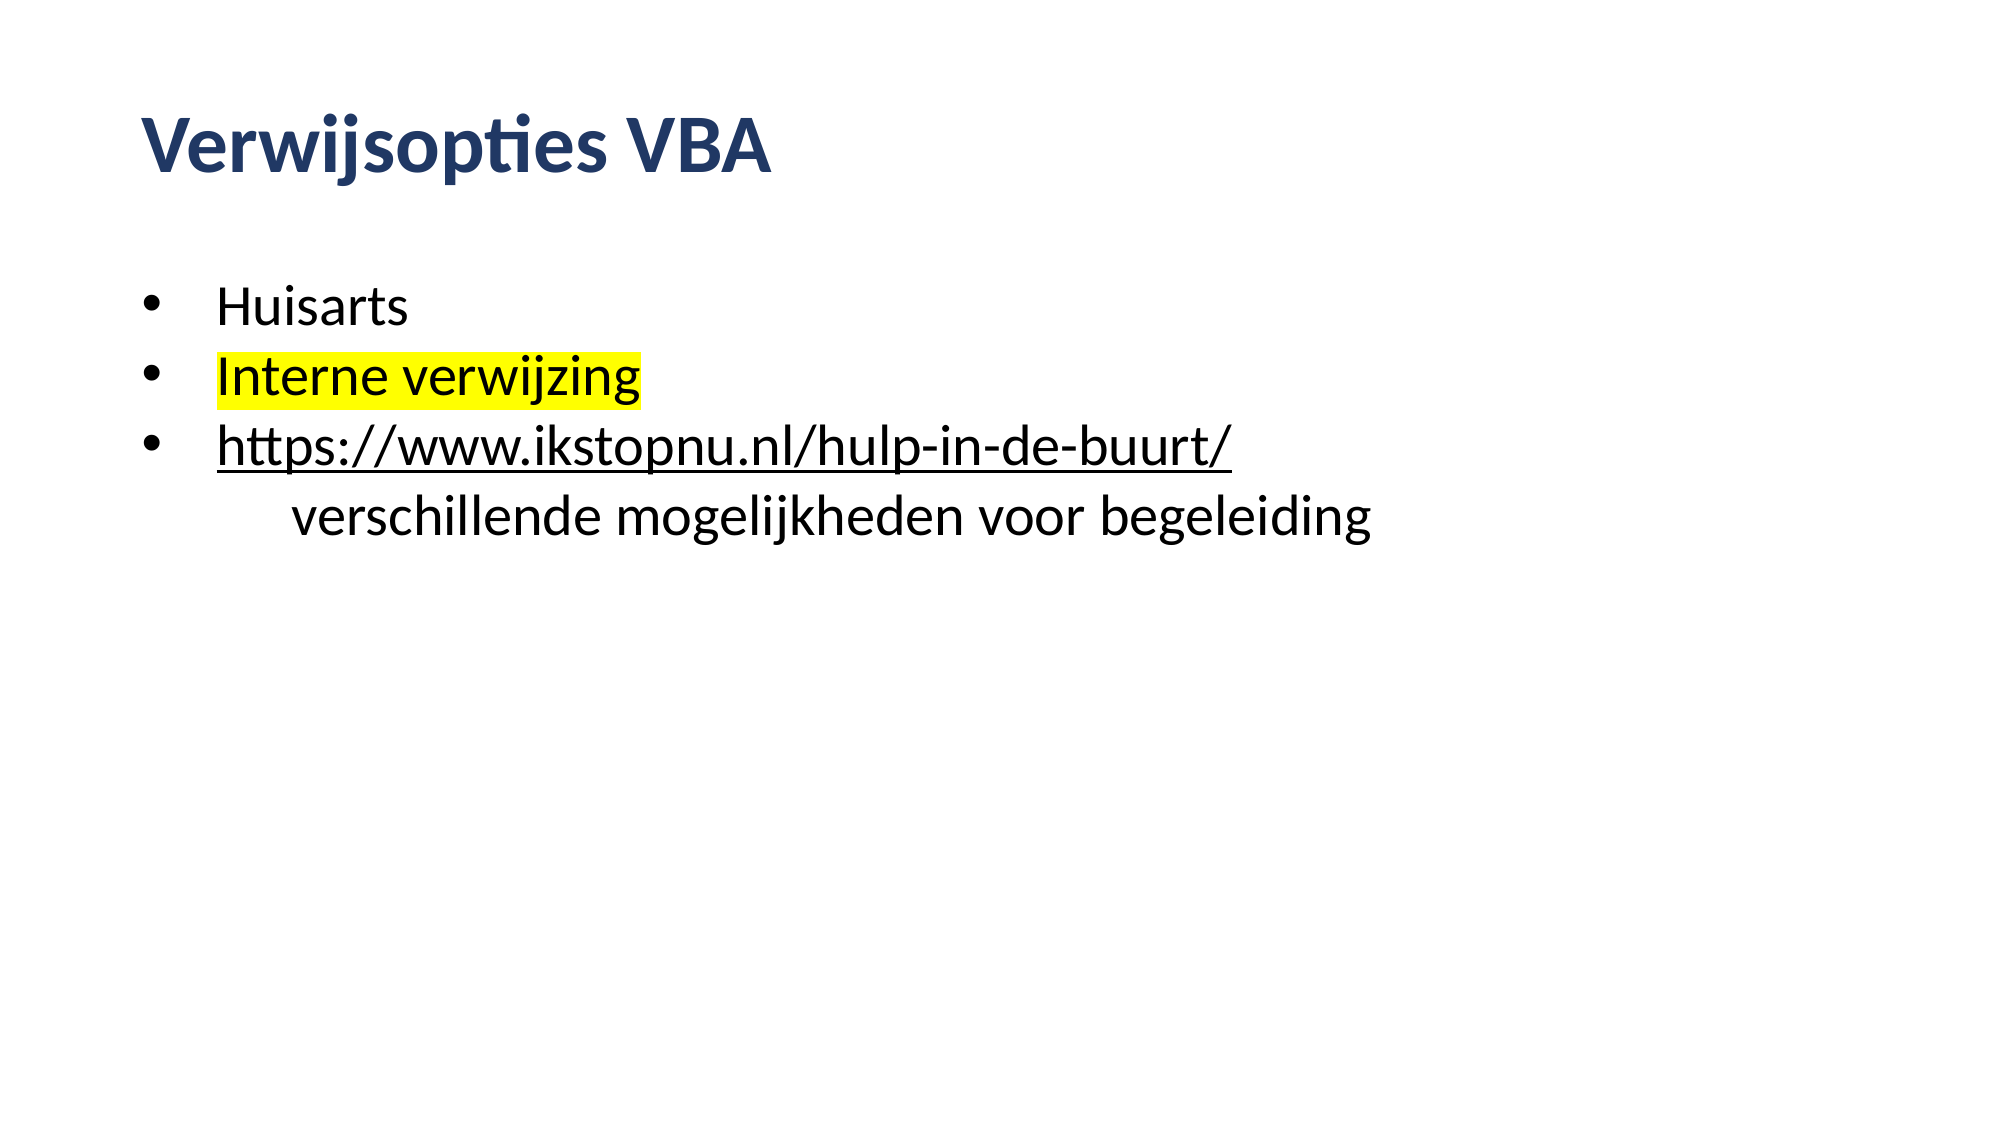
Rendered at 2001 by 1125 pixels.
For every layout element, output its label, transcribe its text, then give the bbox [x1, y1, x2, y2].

text_box Huisarts Interne verwijzing https://www.ikstopnu.nl/hulp-in-de-buurt/ verschillende mogelijkheden voor begeleiding [126, 260, 1874, 695]
text_box Verwijsopties VBA [126, 81, 1626, 197]
